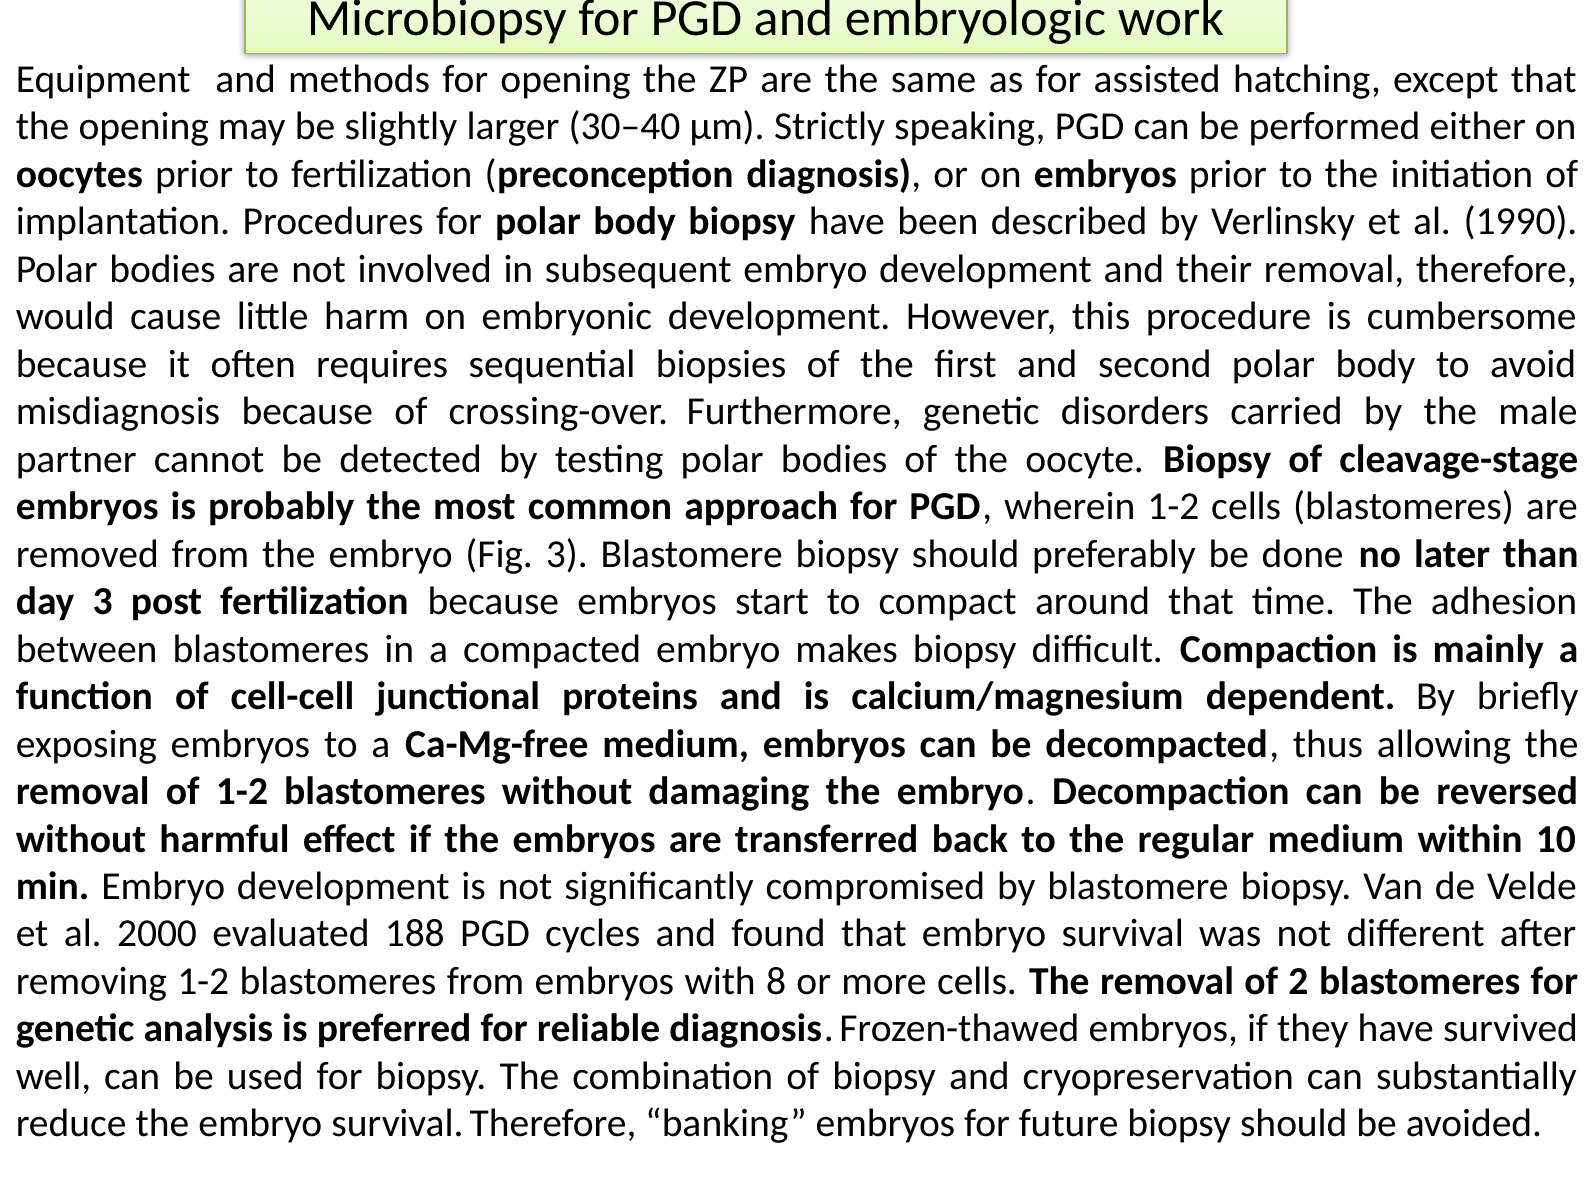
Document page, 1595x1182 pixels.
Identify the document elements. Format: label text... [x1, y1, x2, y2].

text_box Microbiopsy for PGD and embryologic work [244, 0, 1288, 54]
text_box Equipment and methods for opening the ZP are the same as for assisted hatching, except that the opening may be slightly larger (30–40 μm). Strictly speaking, PGD can be performed either on oocytes prior to fertilization (preconception diagnosis), or on embryos prior to the initiation of implantation. Procedures for polar body biopsy have been described by Verlinsky et al. (1990). Polar bodies are not involved in subsequent embryo development and their removal, therefore, would cause little harm on embryonic development. However, this procedure is cumbersome because it often requires sequential biopsies of the first and second polar body to avoid misdiagnosis because of crossing-over. Furthermore, genetic disorders carried by the male partner cannot be detected by testing polar bodies of the oocyte. Biopsy of cleavage-stage embryos is probably the most common approach for PGD, wherein 1-2 cells (blastomeres) are removed from the embryo (Fig. 3). Blastomere biopsy should preferably be done no later than day 3 post fertilization because embryos start to compact around that time. The adhesion between blastomeres in a compacted embryo makes biopsy difficult. Compaction is mainly a function of cell-cell junctional proteins and is calcium/magnesium dependent. By briefly exposing embryos to a Ca-Mg-free medium, embryos can be decompacted, thus allowing the removal of 1-2 blastomeres without damaging the embryo. Decompaction can be reversed without harmful effect if the embryos are transferred back to the regular medium within 10 min. Embryo development is not significantly compromised by blastomere biopsy. Van de Velde et al. 2000 evaluated 188 PGD cycles and found that embryo survival was not different after removing 1-2 blastomeres from embryos with 8 or more cells. The removal of 2 blastomeres for genetic analysis is preferred for reliable diagnosis. Frozen-thawed embryos, if they have survived well, can be used for biopsy. The combination of biopsy and cryopreservation can substantially reduce the embryo survival. Therefore, “banking” embryos for future biopsy should be avoided. [0, 44, 1595, 1153]
